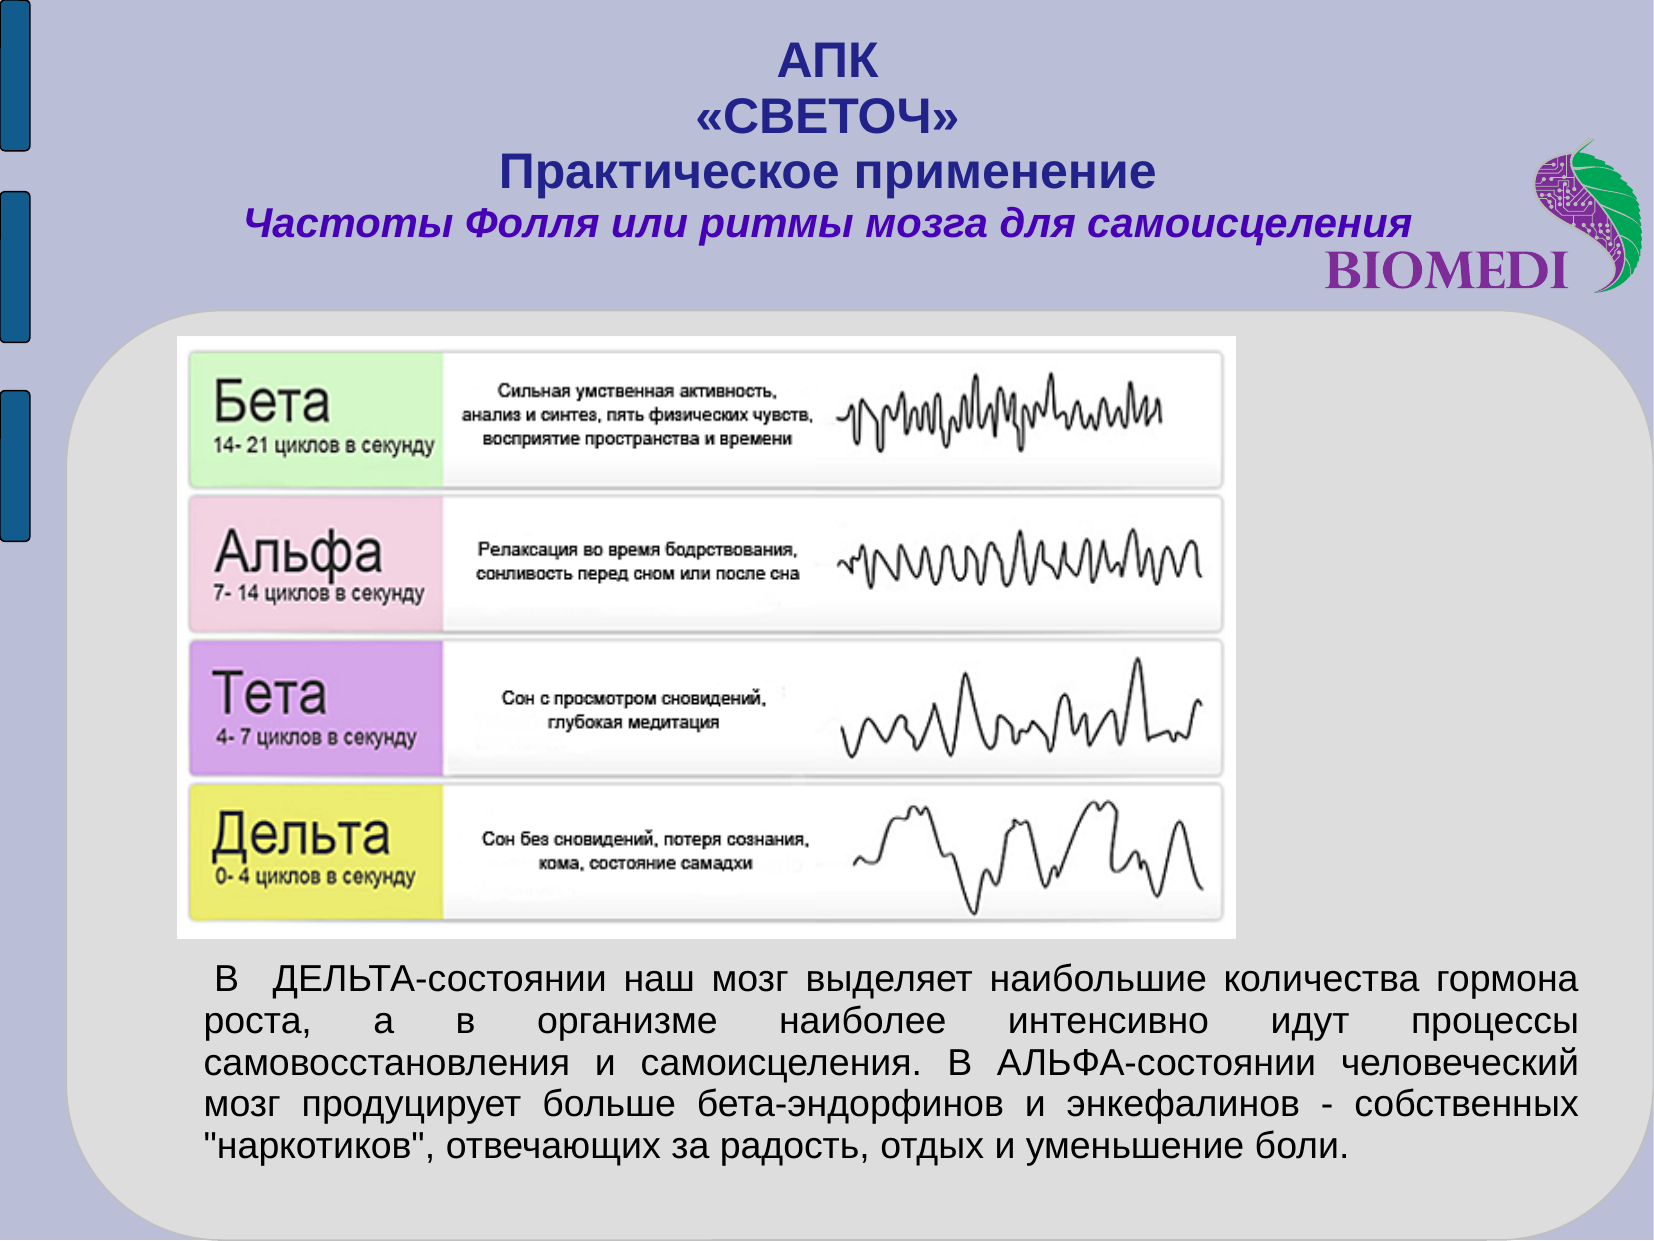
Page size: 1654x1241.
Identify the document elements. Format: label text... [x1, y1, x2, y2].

picture [176, 336, 1237, 940]
picture [1322, 134, 1643, 299]
title АПК «СВЕТОЧ» Практическое применение Частоты Фолля или ритмы мозга для самоисцеления [121, 29, 1535, 207]
text_box В ДЕЛЬТА-состоянии наш мозг выделяет наибольшие количества гормона роста, а в организме наиболее интенсивно идут процессы самовосстановления и самоисцеления. В АЛЬФА-состоянии человеческий мозг продуцирует больше бета-эндорфинов и энкефалинов - собственных "наркотиков", отвечающих за радость, отдых и уменьшение боли. [188, 950, 1595, 1175]
